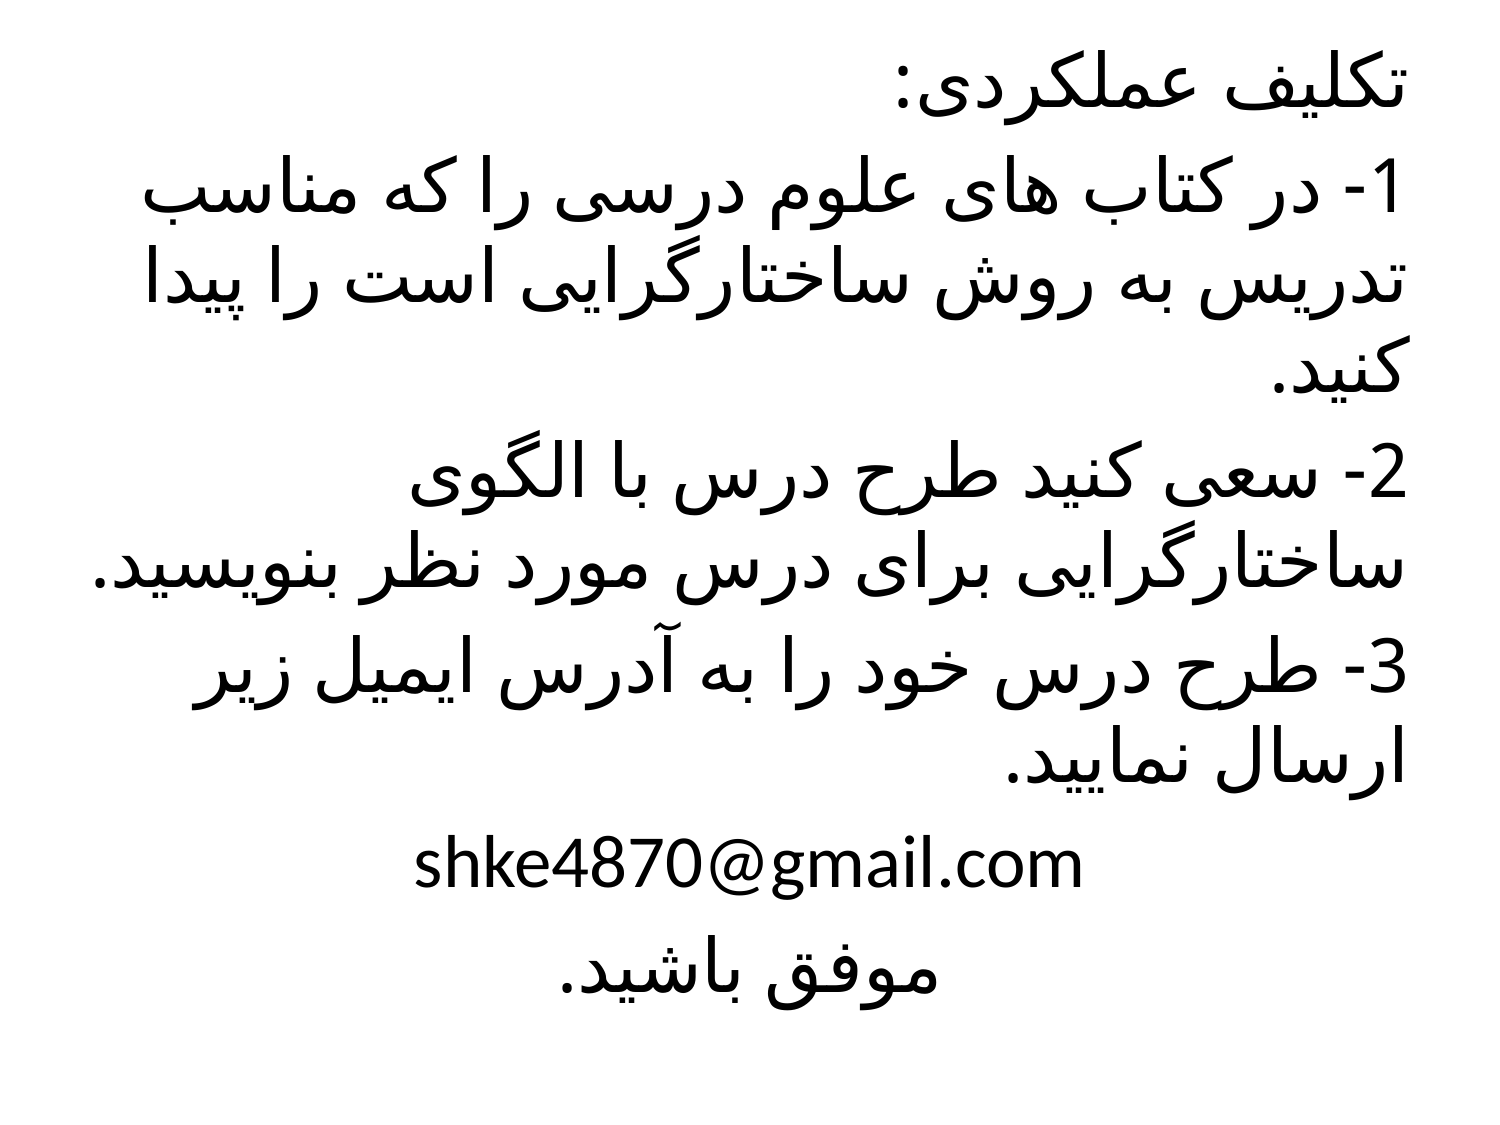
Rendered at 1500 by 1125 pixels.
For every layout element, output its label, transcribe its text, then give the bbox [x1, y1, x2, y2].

list تکلیف عملکردی: 1- در کتاب های علوم درسی را که مناسب تدریس به روش ساختارگرایی است را پیدا کنید. 2- سعی کنید طرح درس با الگوی ساختارگرایی برای درس مورد نظر بنویسید. 3- طرح درس خود را به آدرس ایمیل زیر ارسال نمایید. shke4870@gmail.com موفق باشید. [75, 24, 1425, 1125]
